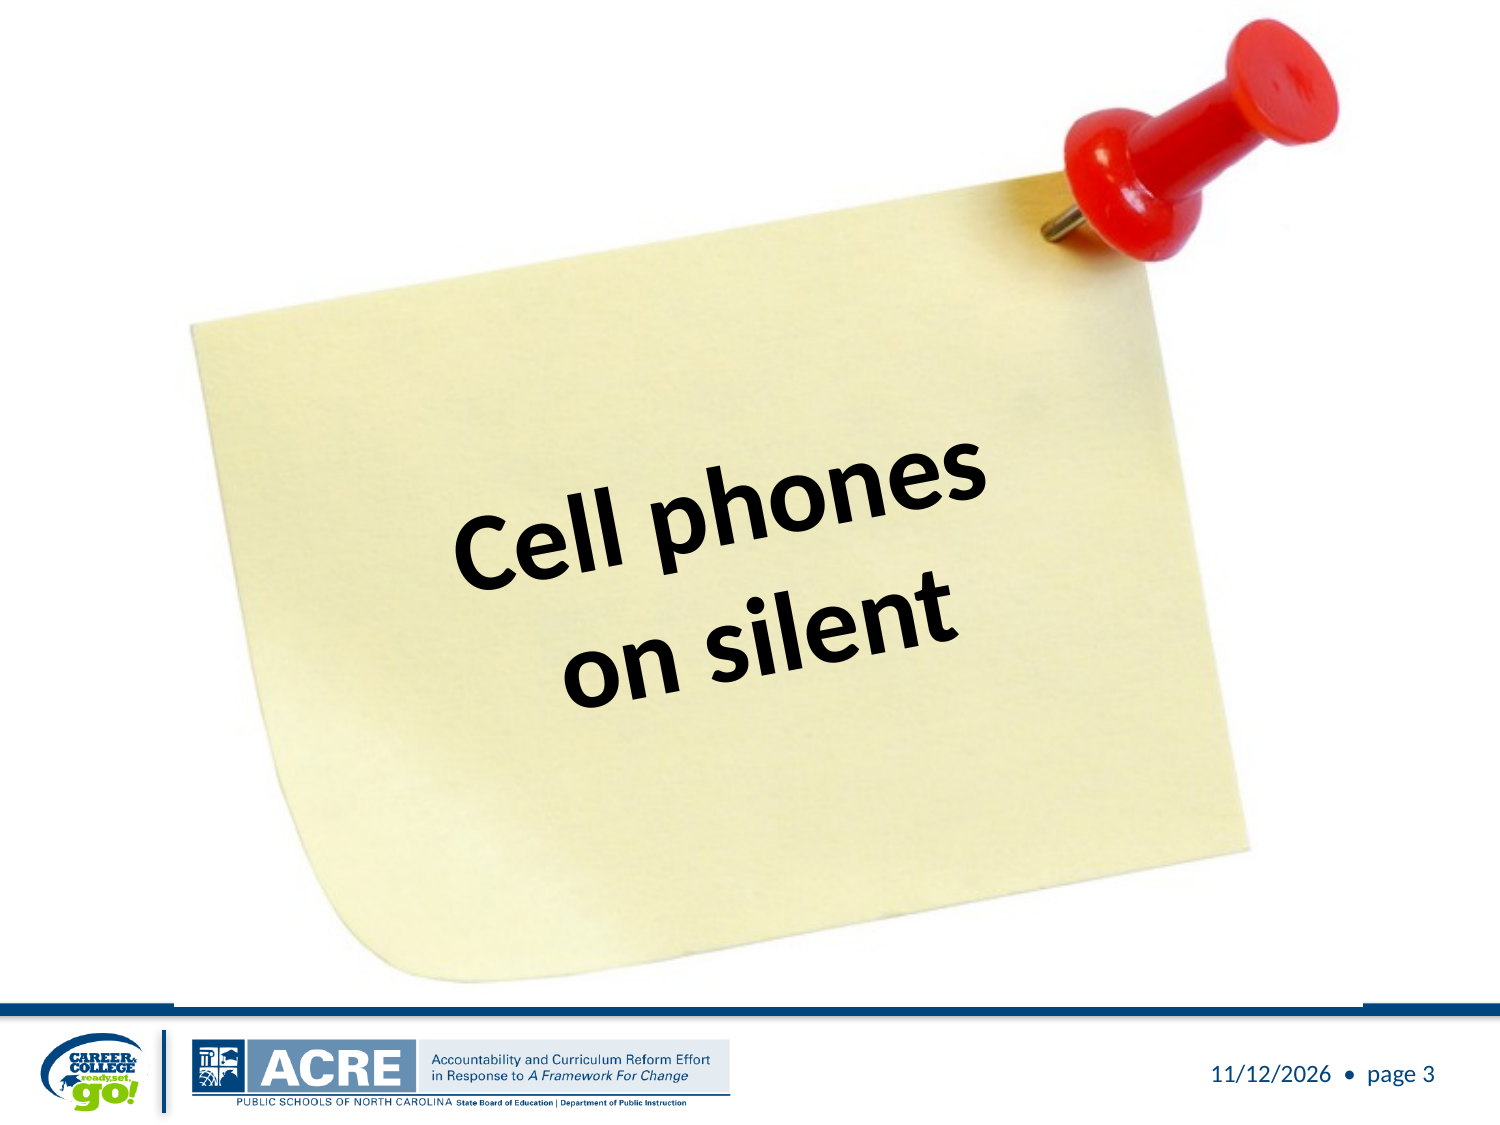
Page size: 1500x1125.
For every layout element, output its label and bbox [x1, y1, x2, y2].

picture [174, 1017, 744, 1125]
picture [37, 1029, 152, 1115]
picture [174, 0, 1363, 1007]
slide_number [1137, 1042, 1450, 1103]
